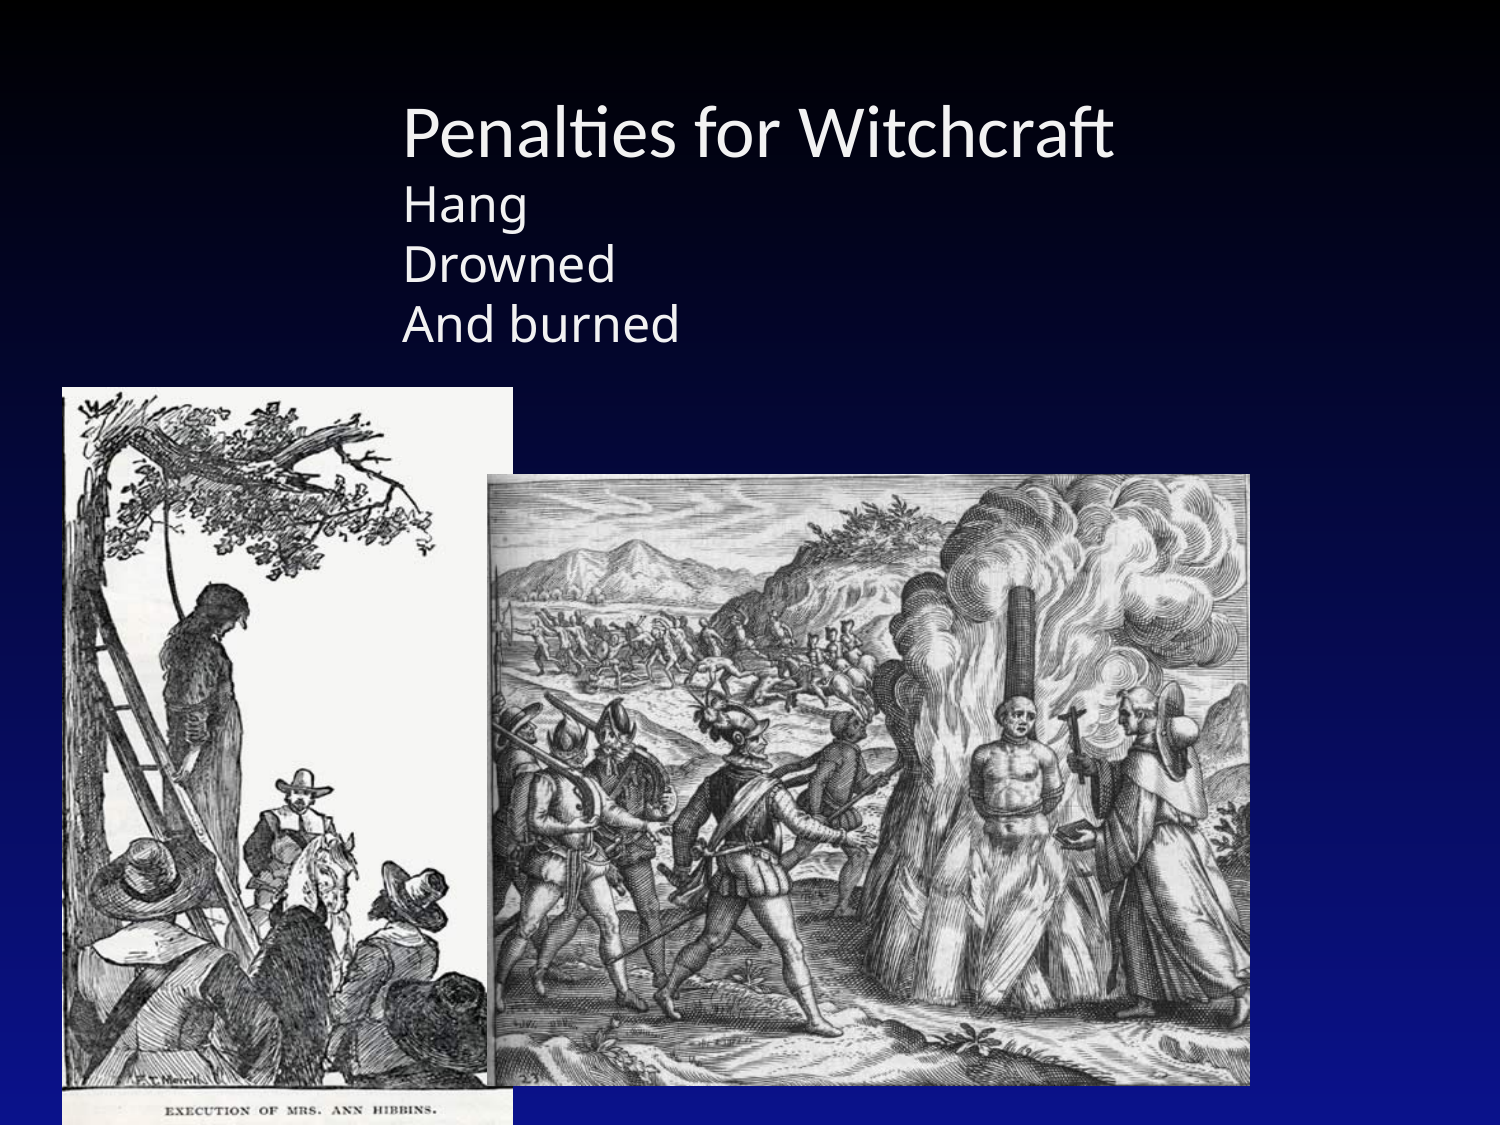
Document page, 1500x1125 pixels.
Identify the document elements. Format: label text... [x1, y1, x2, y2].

picture [62, 387, 1251, 1125]
text_box Penalties for Witchcraft Hang Drowned And burned [387, 74, 1375, 360]
